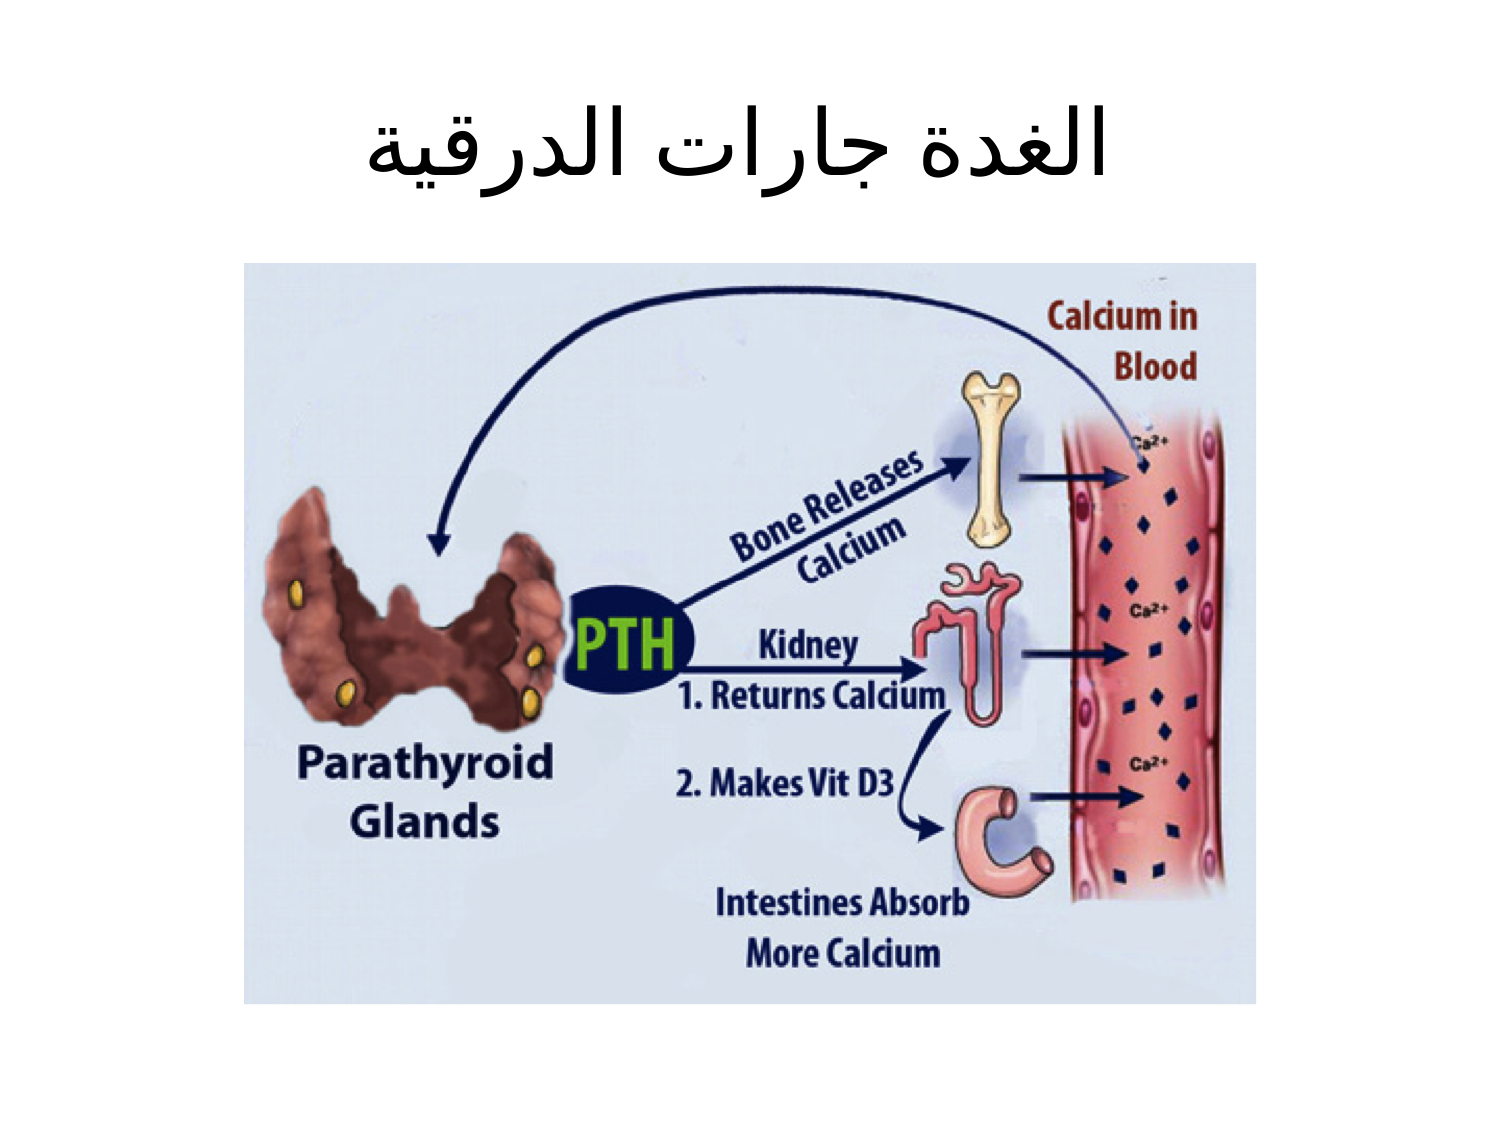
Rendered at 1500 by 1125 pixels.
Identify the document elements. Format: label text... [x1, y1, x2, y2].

title الغدة جارات الدرقية [75, 45, 1425, 233]
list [243, 262, 1257, 1006]
